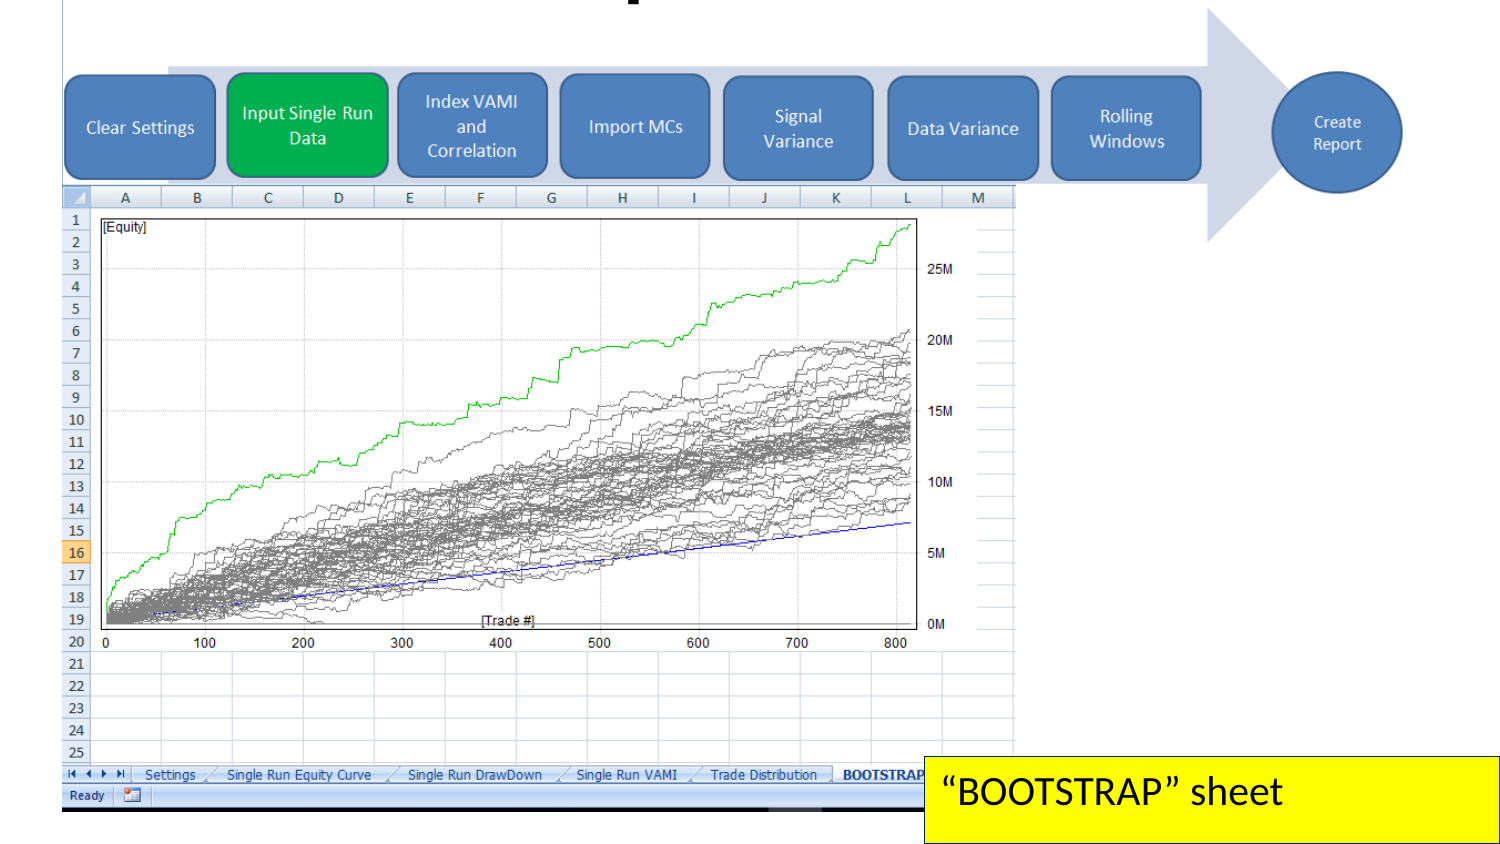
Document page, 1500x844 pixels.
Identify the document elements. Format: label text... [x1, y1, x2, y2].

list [62, 0, 1413, 250]
picture [62, 184, 1016, 812]
text_box “BOOTSTRAP” sheet [924, 756, 1500, 844]
